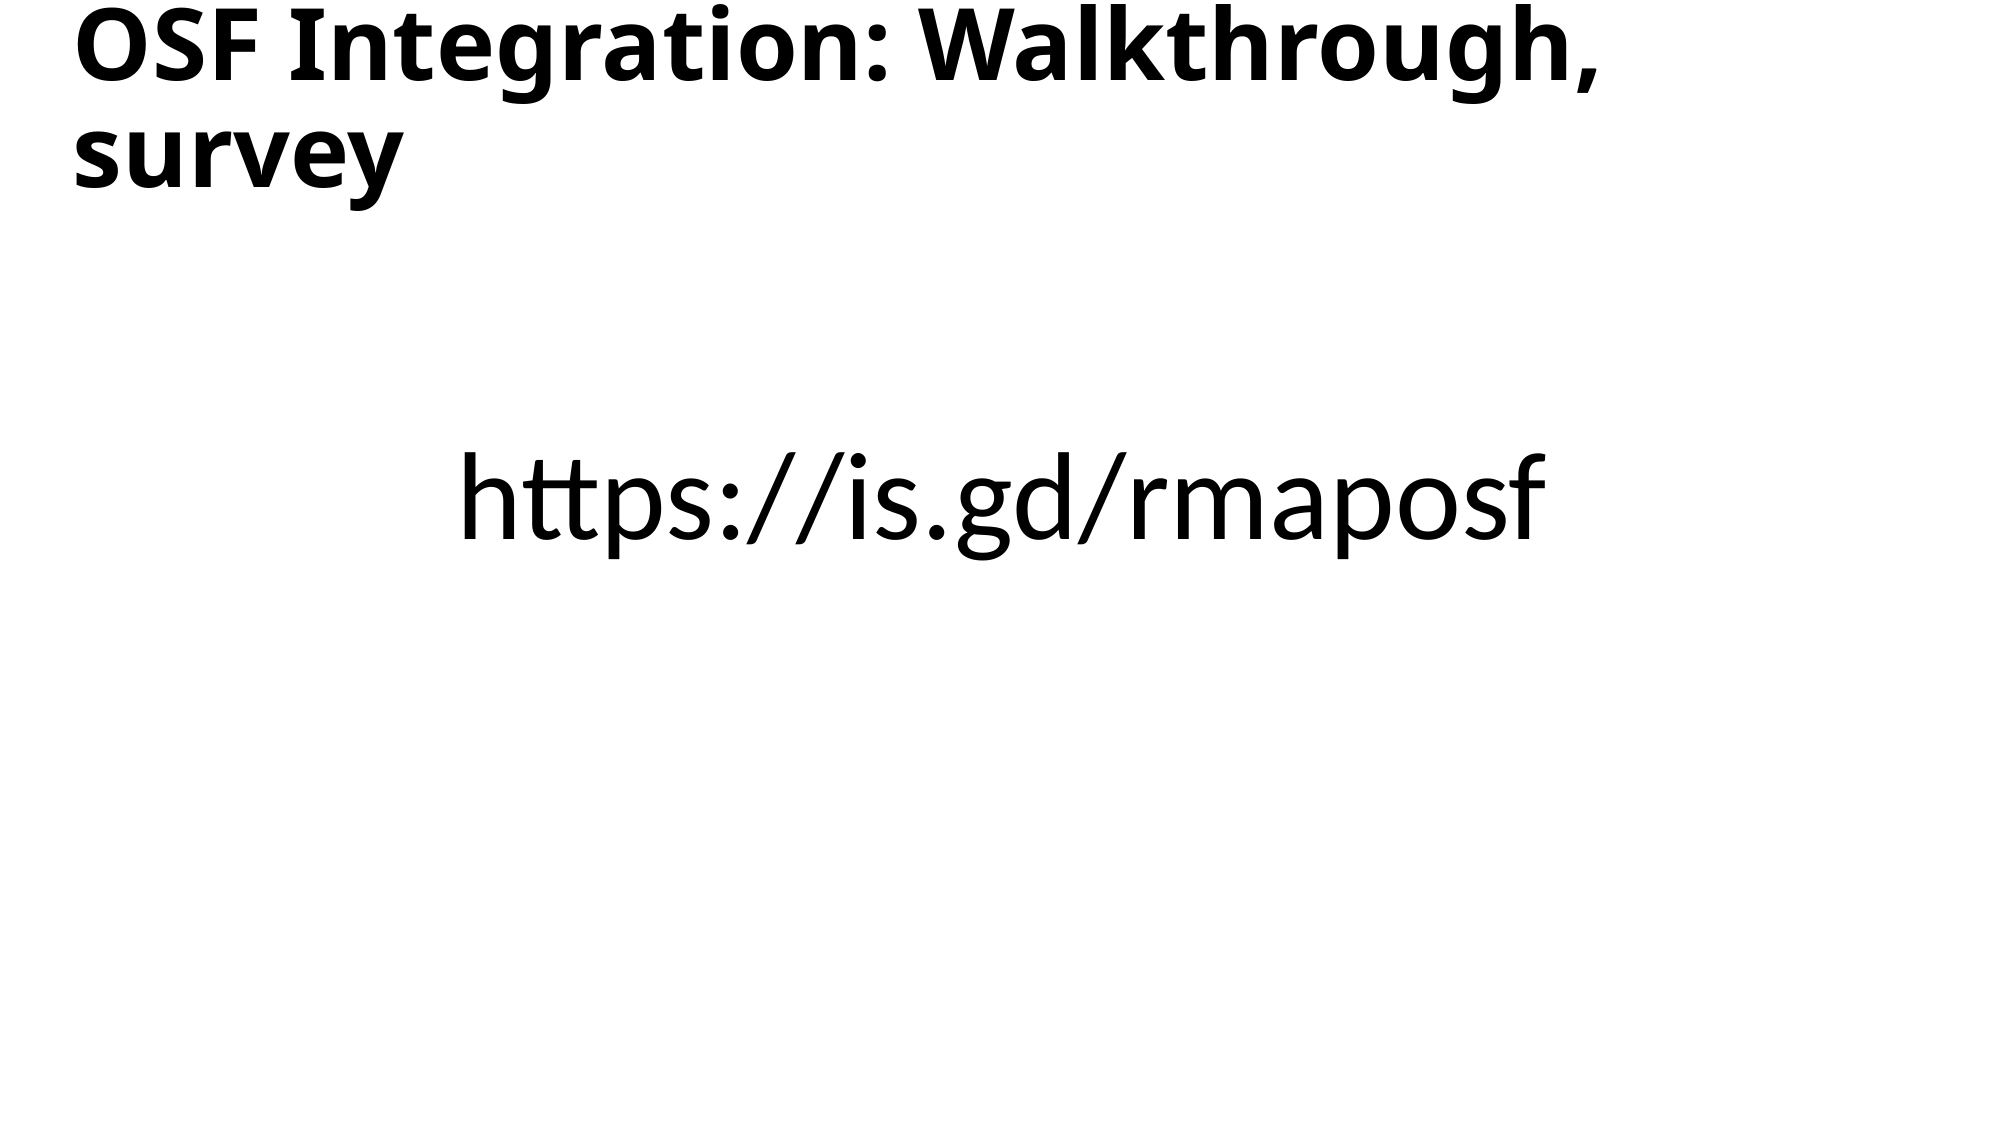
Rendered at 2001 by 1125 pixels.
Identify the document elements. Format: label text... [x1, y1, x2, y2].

list https://is.gd/rmaposf [57, 211, 1948, 1017]
title OSF Integration: Walkthrough, survey [57, 26, 1948, 177]
